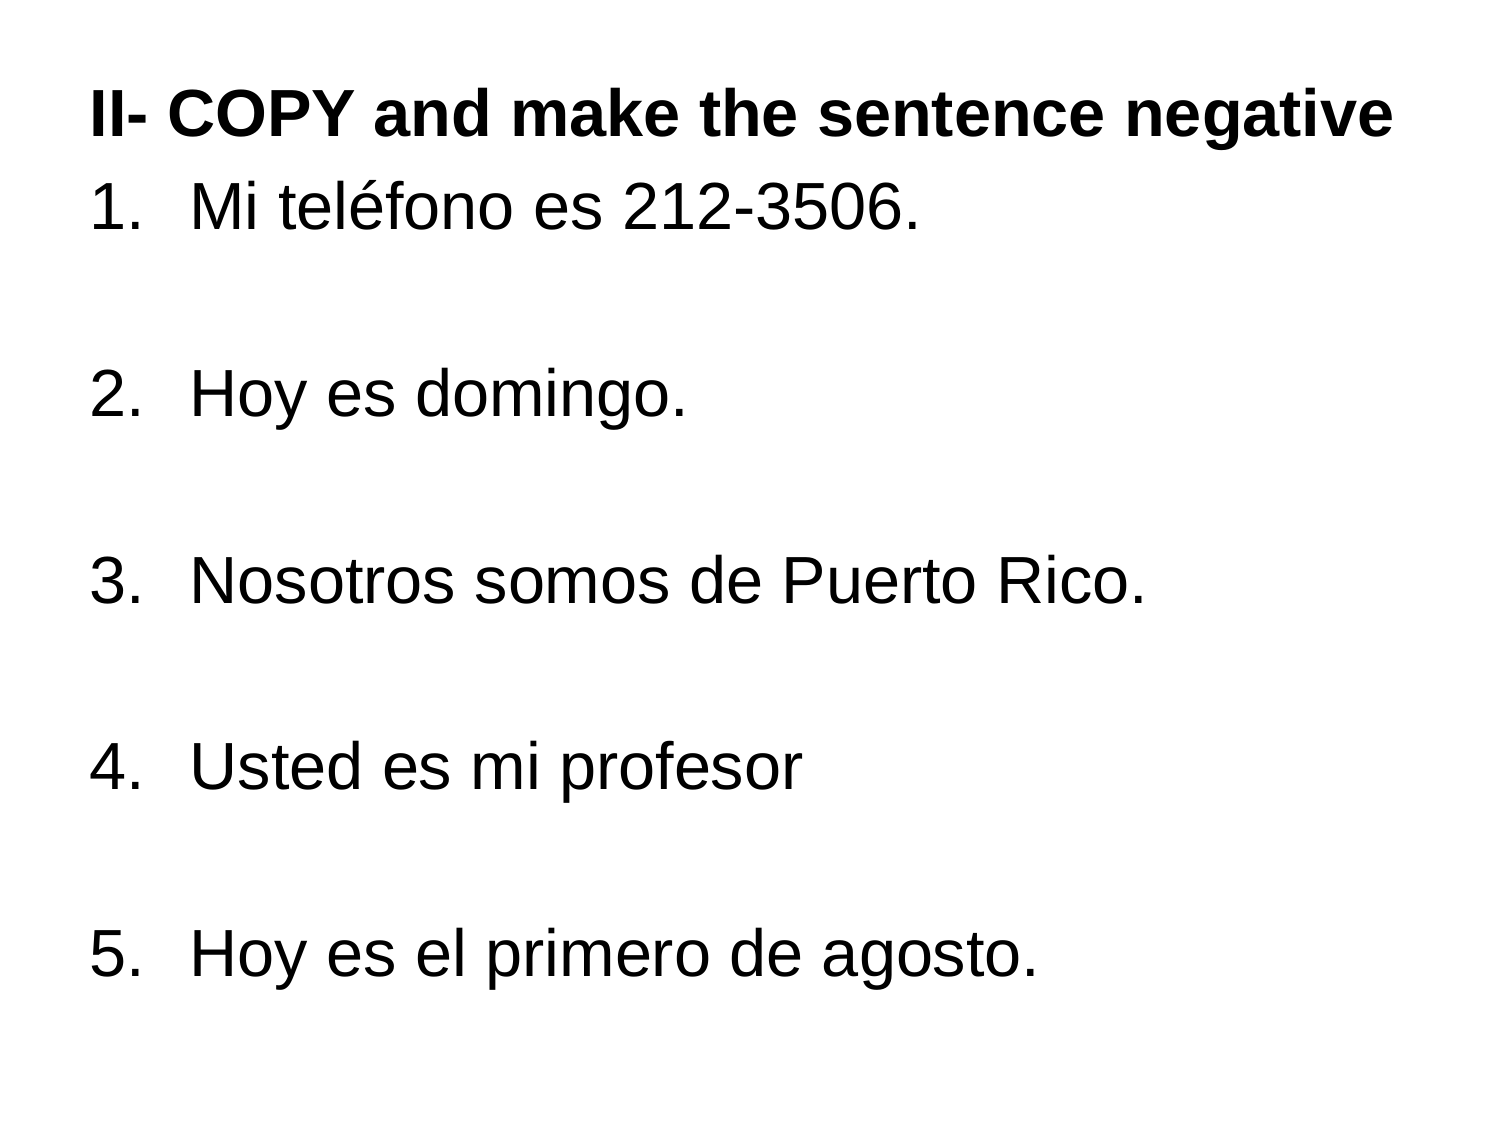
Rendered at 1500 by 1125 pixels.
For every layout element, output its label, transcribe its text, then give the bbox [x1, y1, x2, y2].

text_box II- COPY and make the sentence negative Mi teléfono es 212-3506. Hoy es domingo. Nosotros somos de Puerto Rico. Usted es mi profesor Hoy es el primero de agosto. [74, 62, 1425, 1088]
